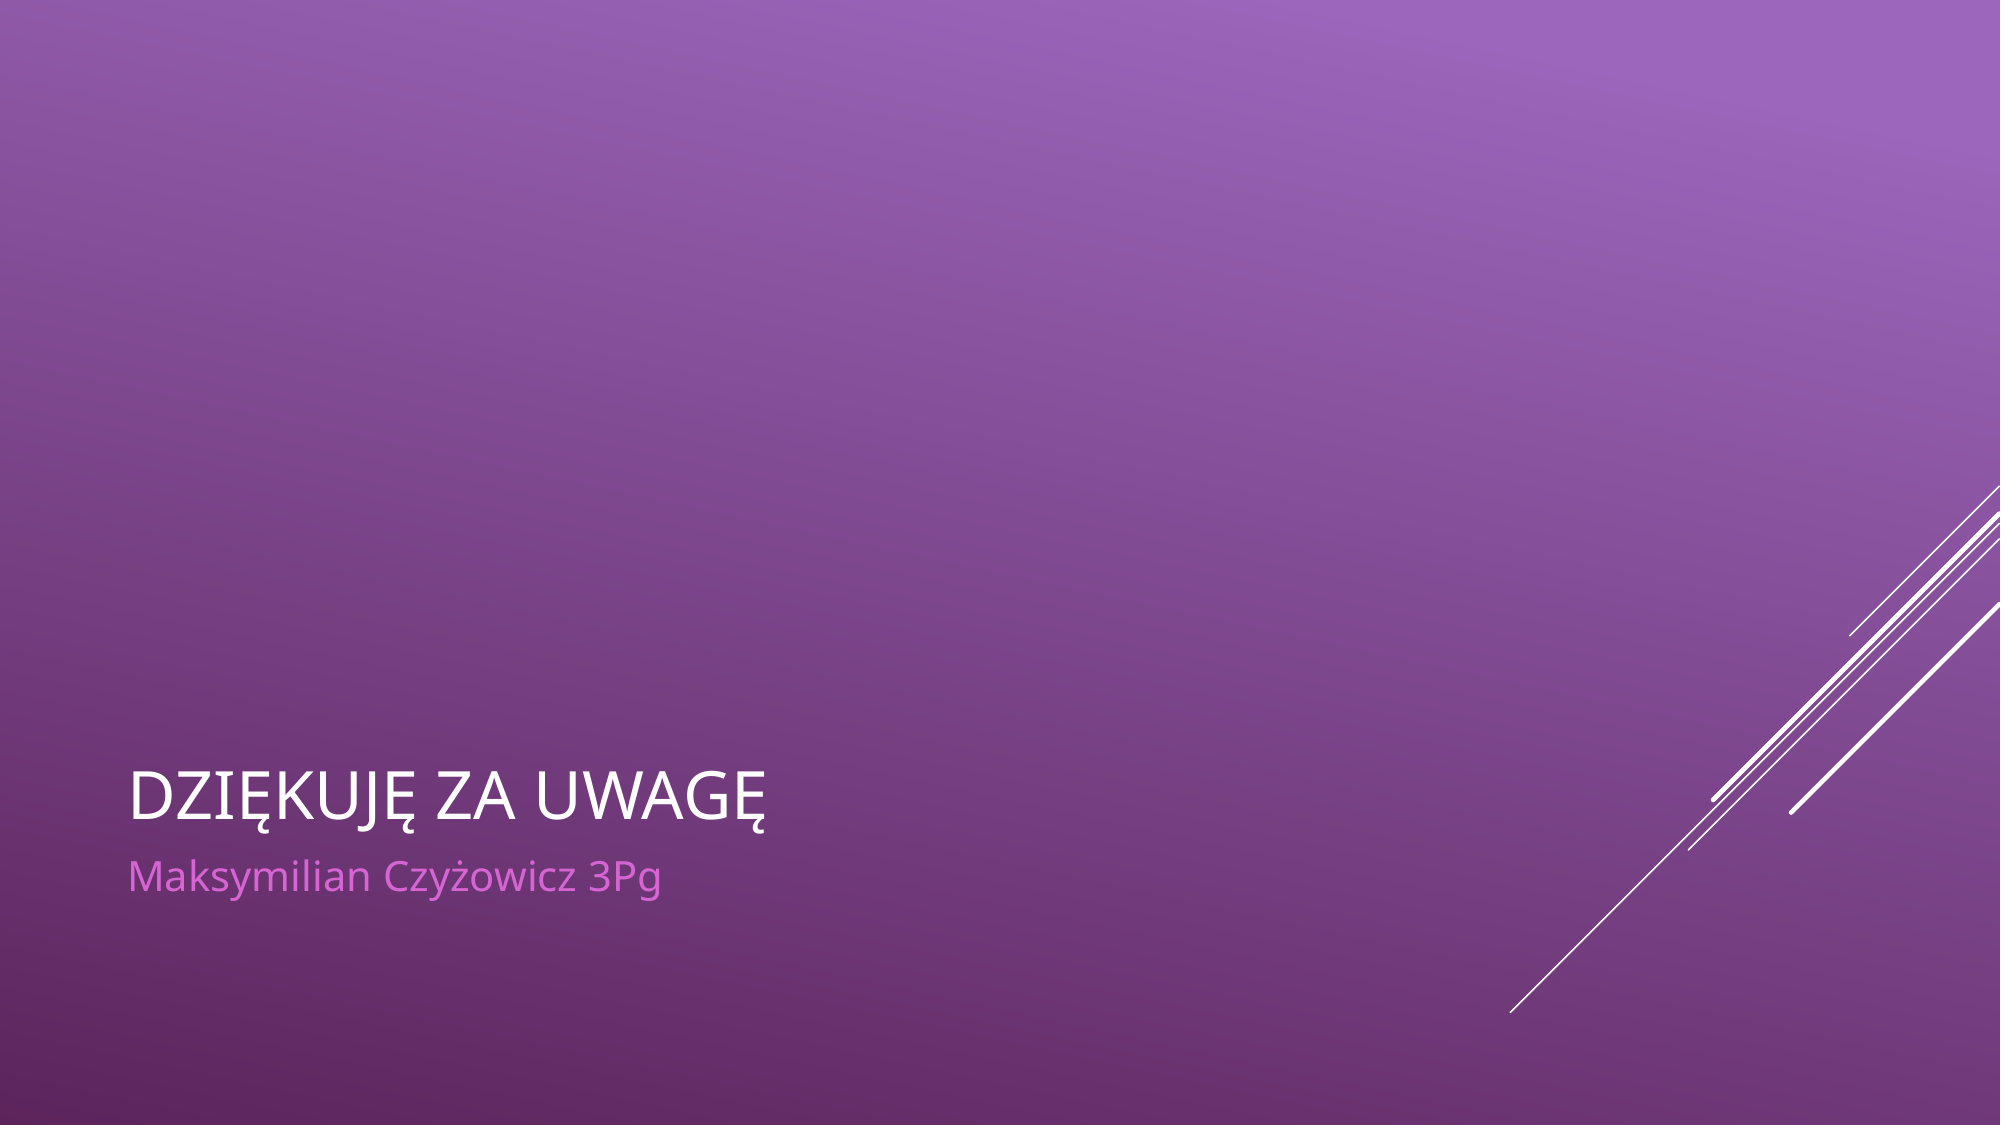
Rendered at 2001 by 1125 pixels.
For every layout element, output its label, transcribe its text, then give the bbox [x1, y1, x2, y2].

list Maksymilian Czyżowicz 3Pg [112, 842, 1513, 984]
title Dziękuję za Uwagę [112, 562, 1513, 841]
